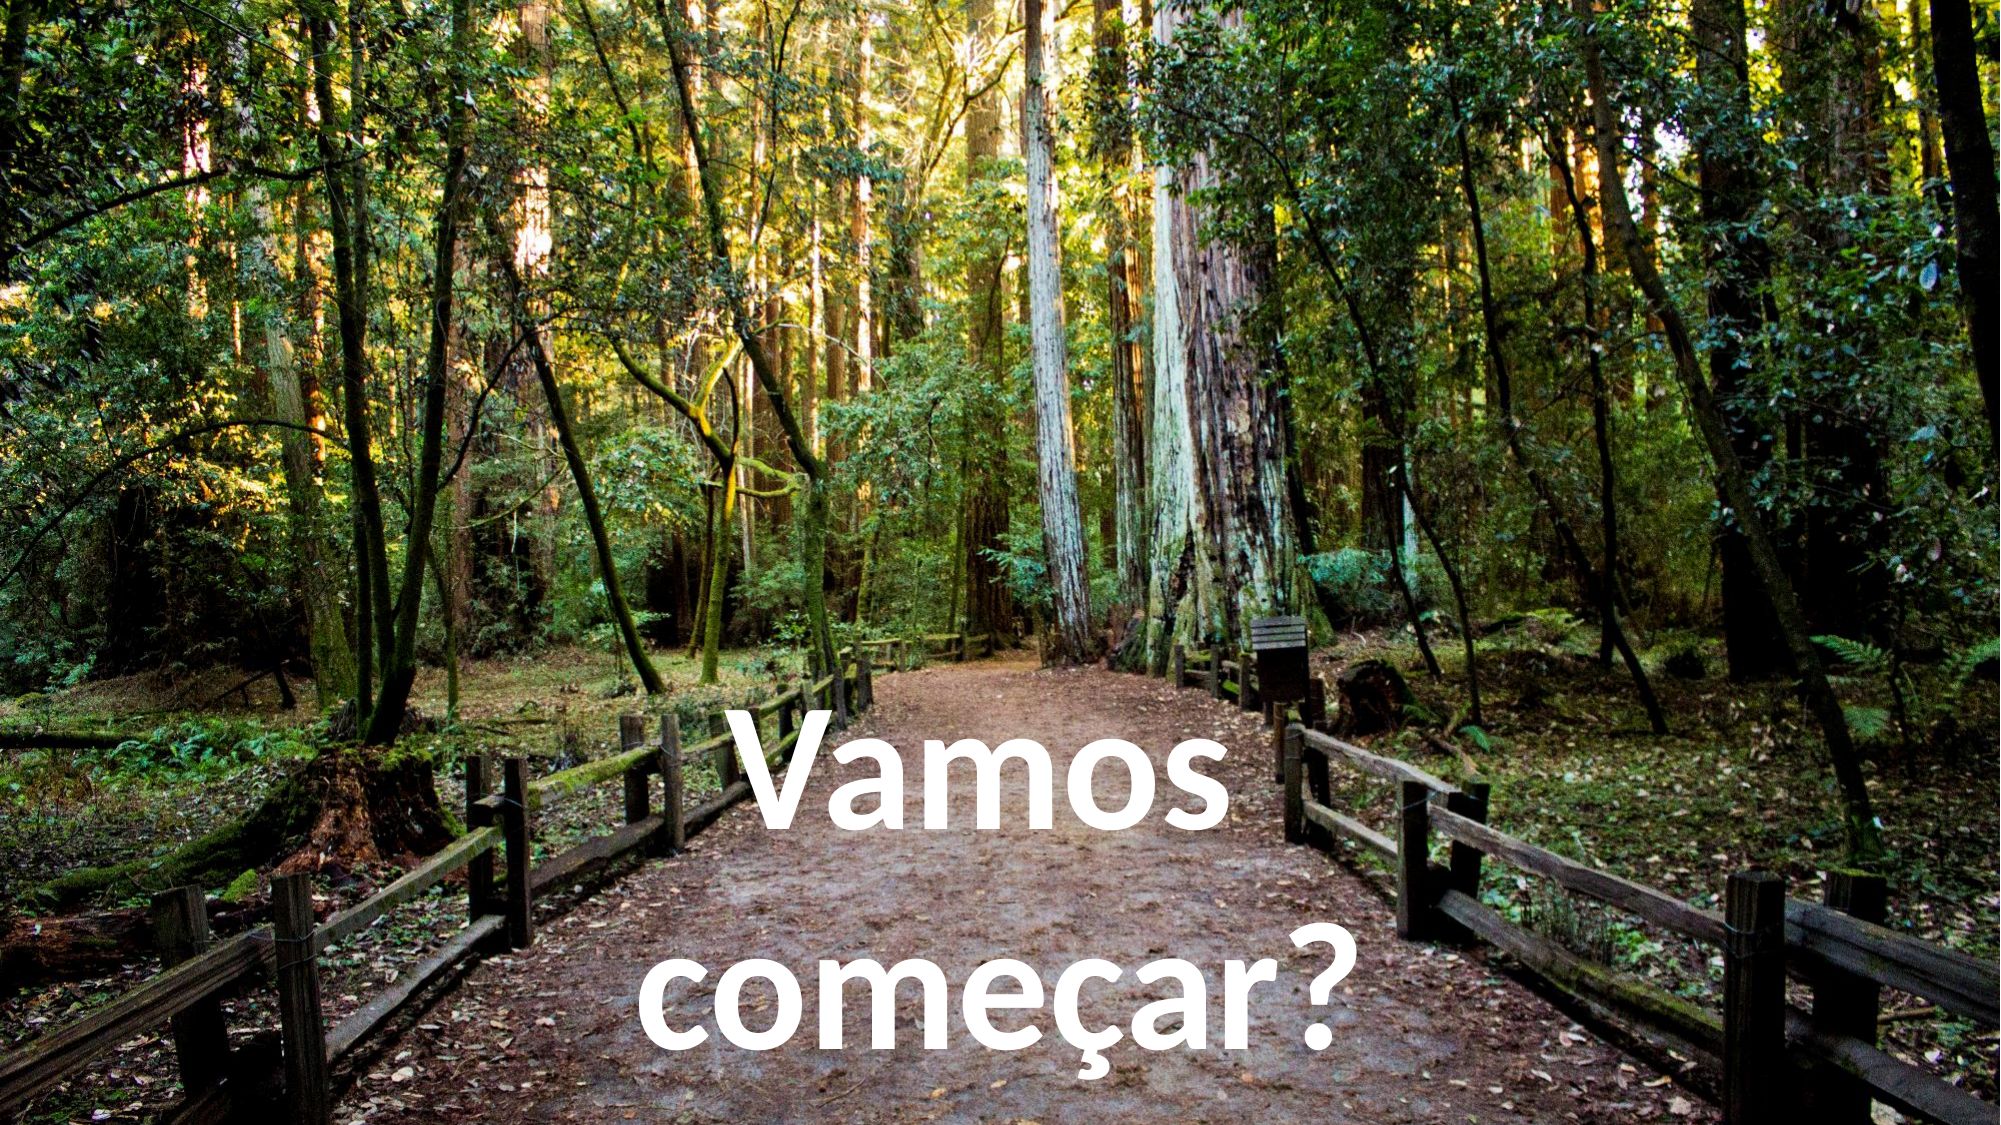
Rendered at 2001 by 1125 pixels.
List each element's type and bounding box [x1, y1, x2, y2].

list [0, 0, 2000, 1125]
